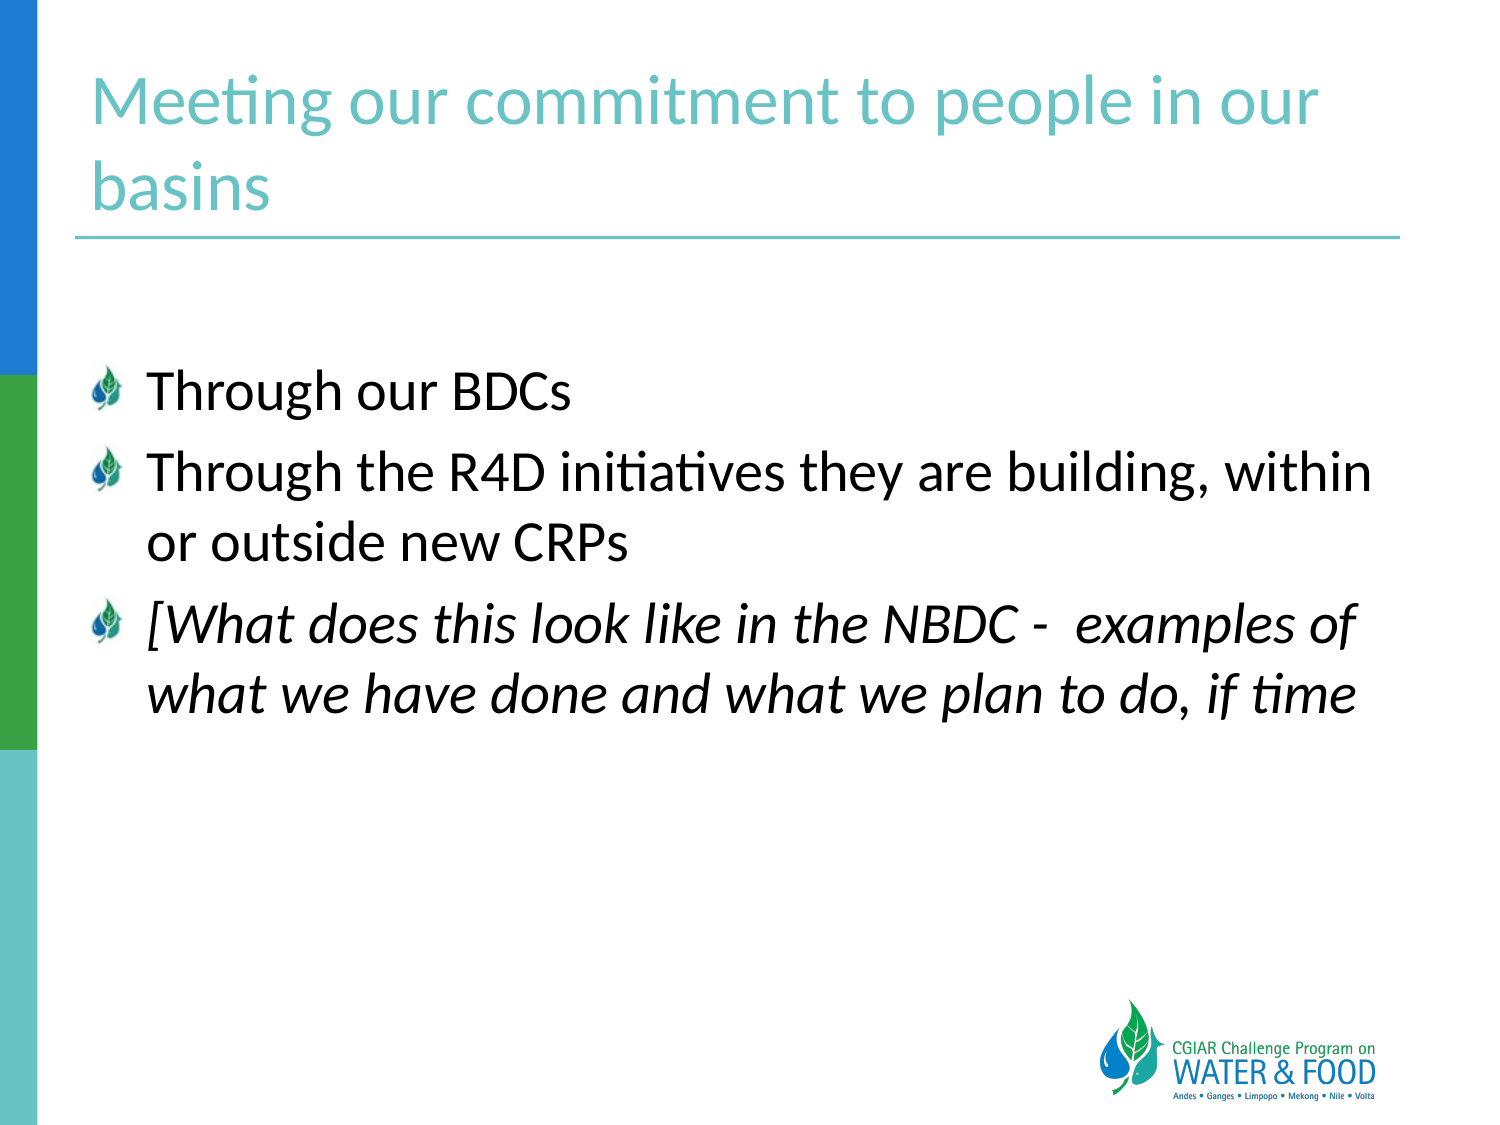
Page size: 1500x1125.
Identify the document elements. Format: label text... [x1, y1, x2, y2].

title Meeting our commitment to people in our basins [74, 45, 1426, 233]
picture [90, 595, 123, 645]
picture [90, 362, 123, 412]
picture [90, 443, 123, 493]
picture [1100, 1006, 1375, 1101]
picture [1362, 1062, 1372, 1081]
list Through our BDCs Through the R4D initiatives they are building, within or outside new CRPs [What does this look like in the NBDC - examples of what we have done and what we plan to do, if time [74, 262, 1426, 1006]
